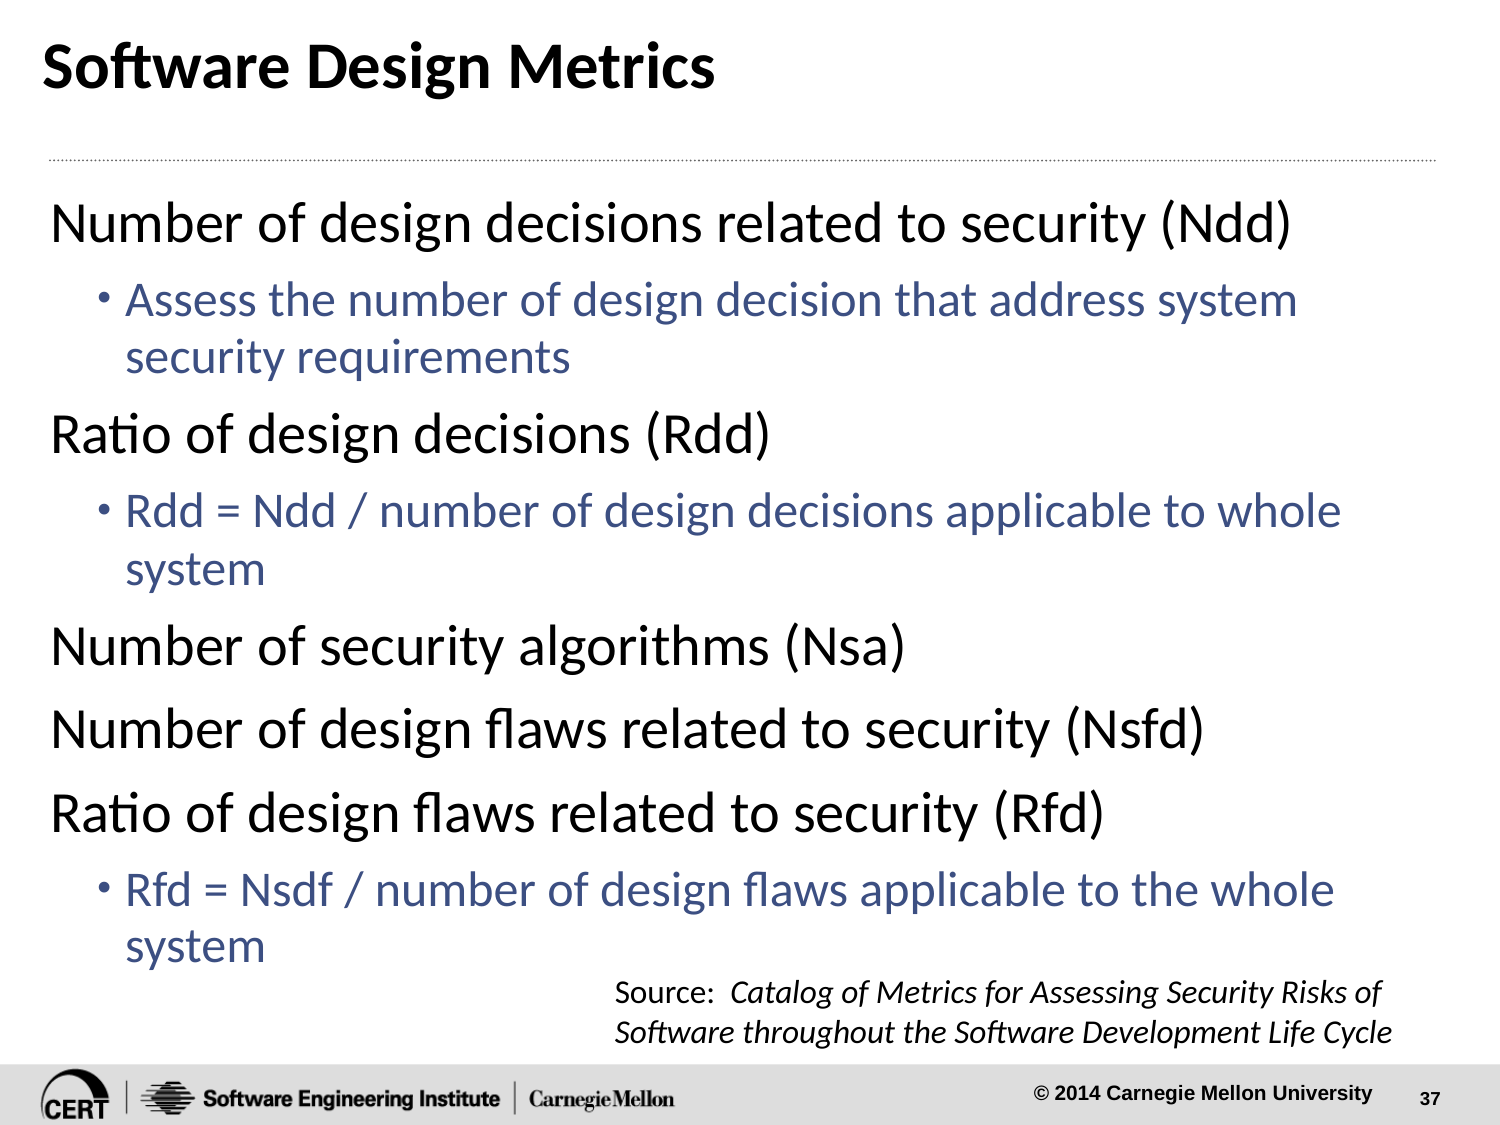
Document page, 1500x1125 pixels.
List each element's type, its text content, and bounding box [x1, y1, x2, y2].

text_box Source: Catalog of Metrics for Assessing Security Risks of Software throughout the Software Development Life Cycle [600, 962, 1450, 1057]
list Number of design decisions related to security (Ndd) Assess the number of design decision that address system security requirements Ratio of design decisions (Rdd) Rdd = Ndd / number of design decisions applicable to whole system Number of security algorithms (Nsa) Number of design flaws related to security (Nsfd) Ratio of design flaws related to security (Rfd) Rfd = Nsdf / number of design flaws applicable to the whole system [49, 187, 1438, 1001]
picture [24, 1065, 688, 1125]
title Software Design Metrics [42, 37, 1434, 155]
